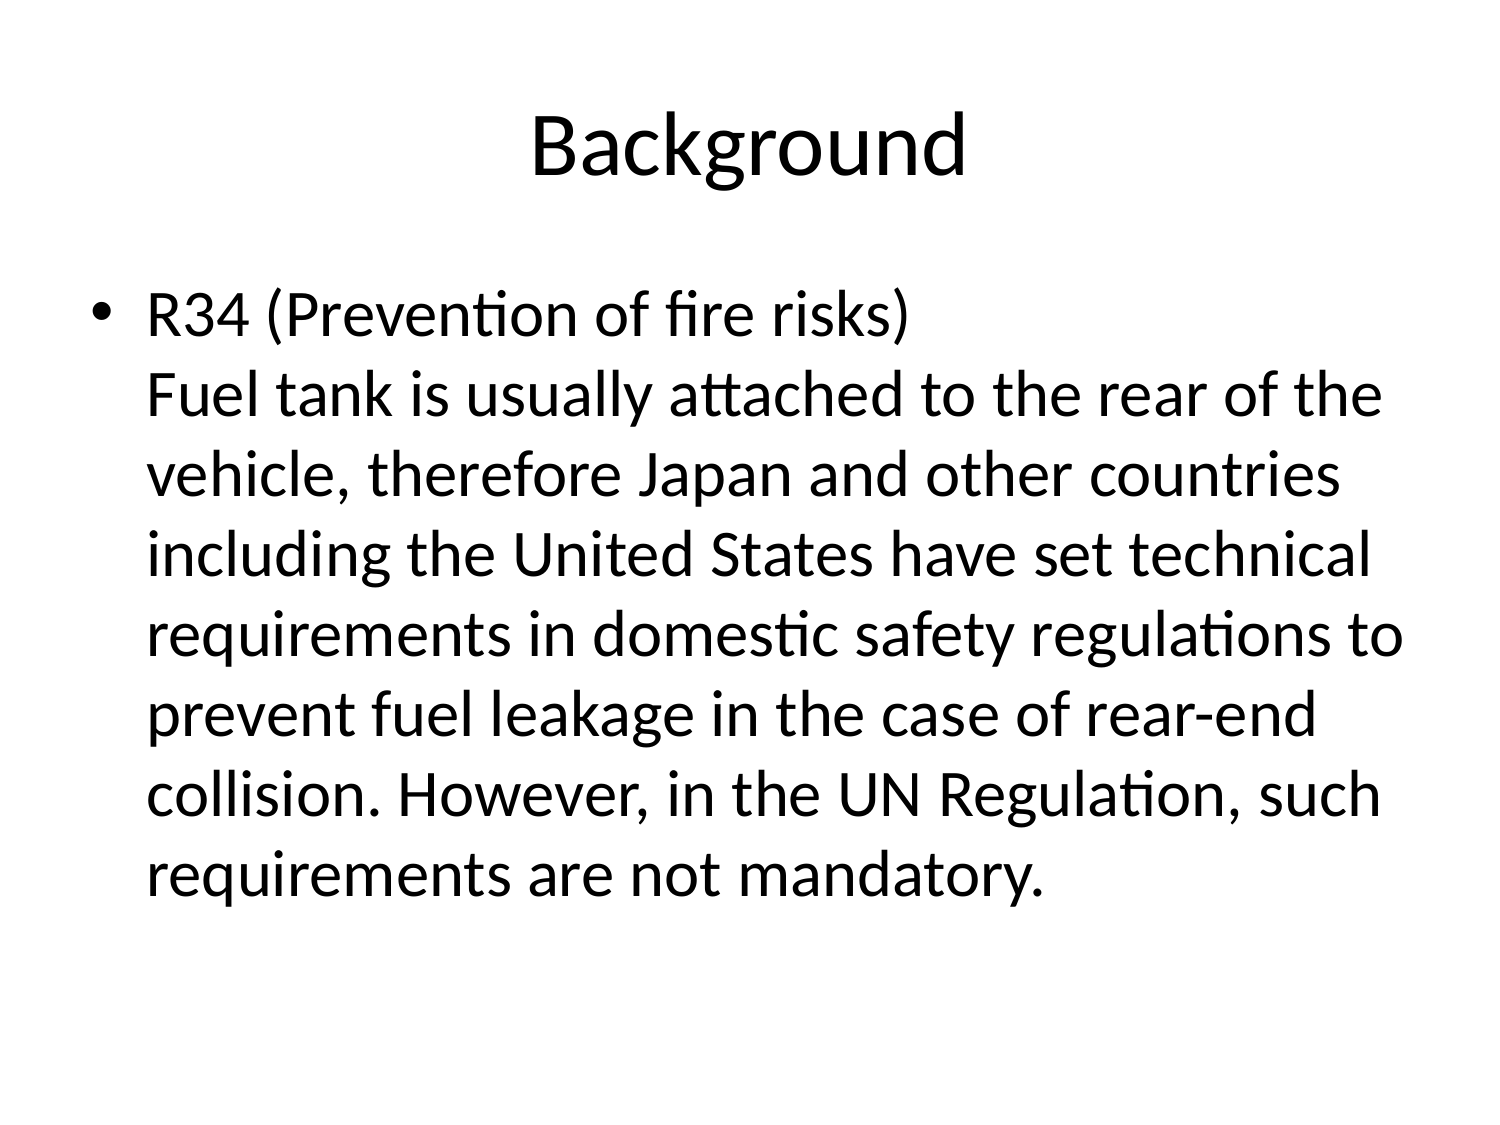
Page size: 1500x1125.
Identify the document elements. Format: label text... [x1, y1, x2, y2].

title Background [74, 44, 1426, 233]
list R34 (Prevention of fire risks) Fuel tank is usually attached to the rear of the vehicle, therefore Japan and other countries including the United States have set technical requirements in domestic safety regulations to prevent fuel leakage in the case of rear-end collision. However, in the UN Regulation, such requirements are not mandatory. [74, 262, 1426, 1006]
